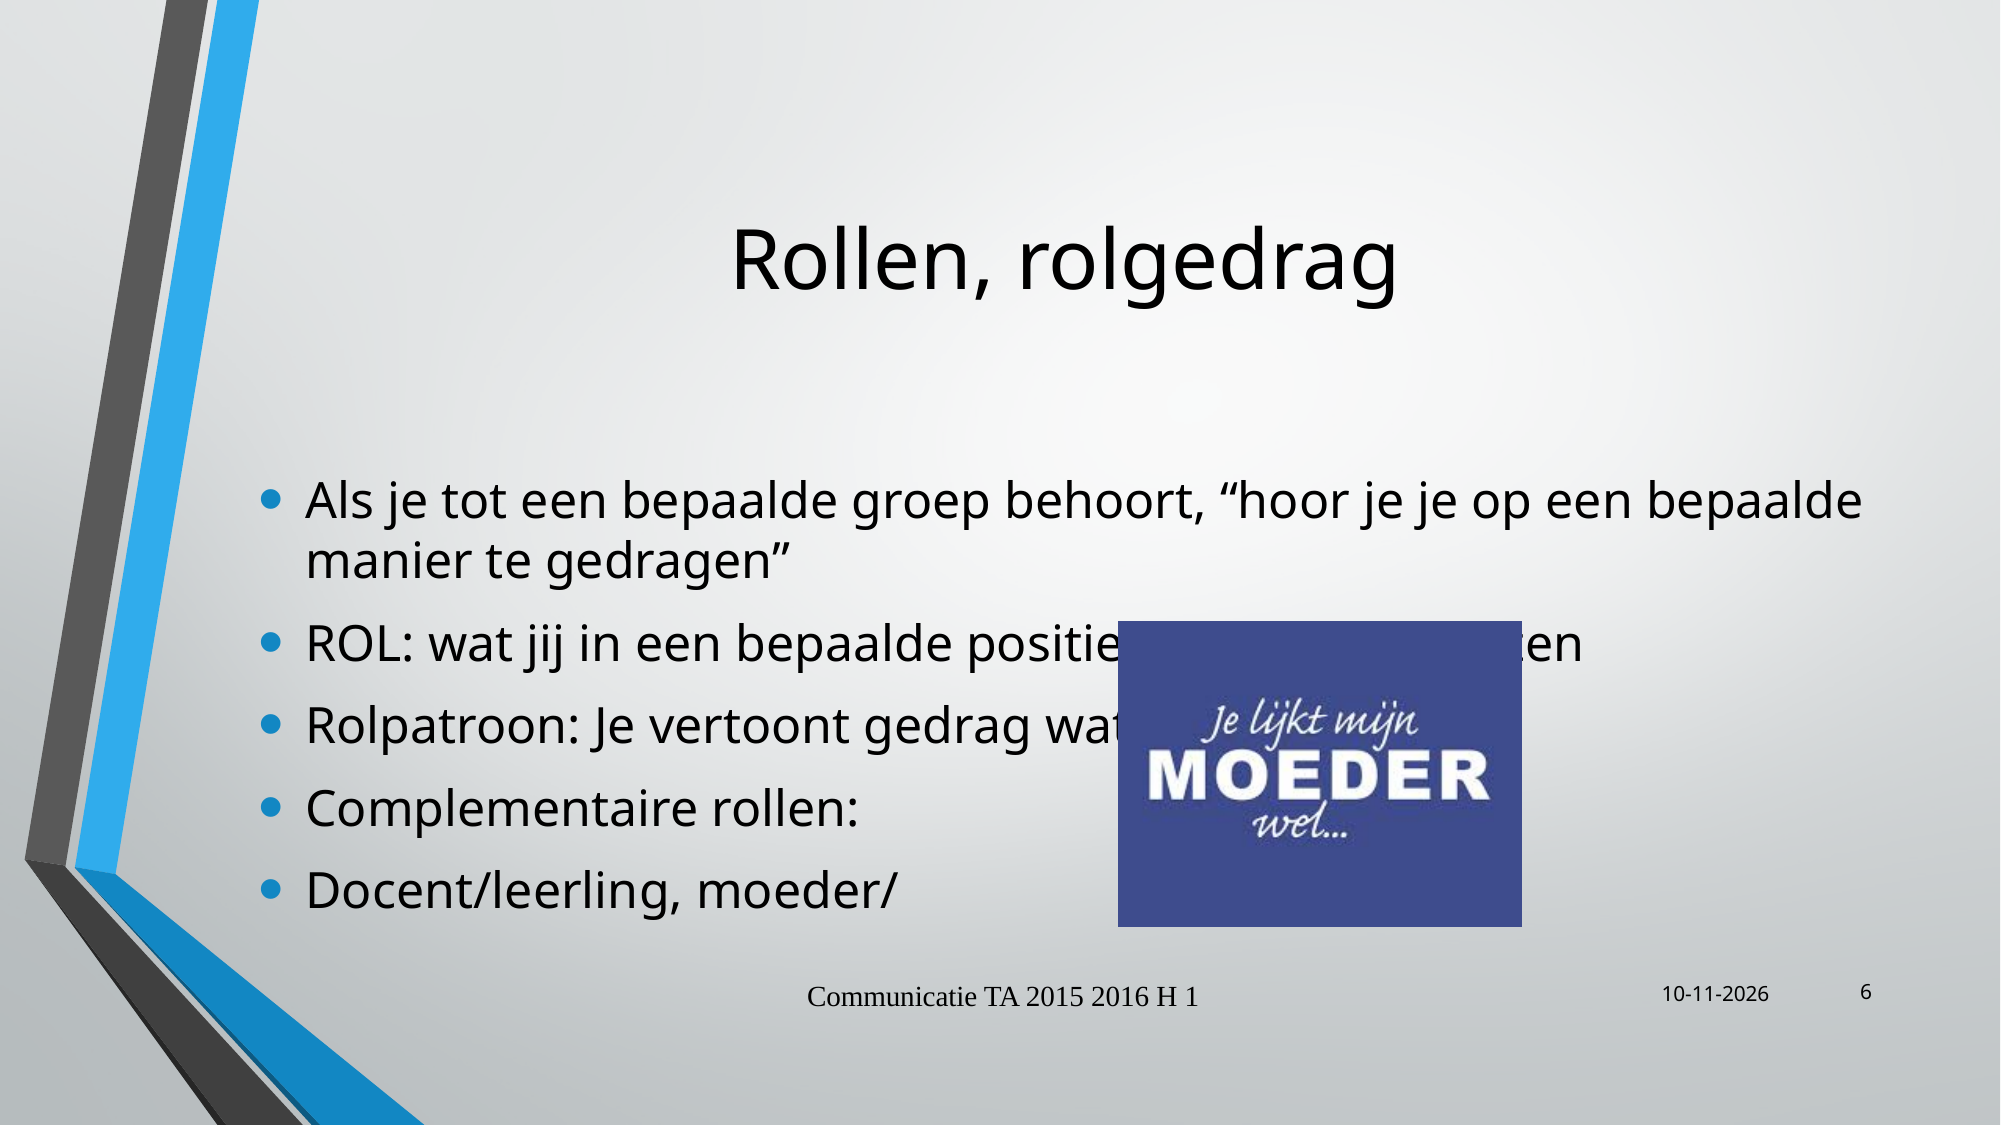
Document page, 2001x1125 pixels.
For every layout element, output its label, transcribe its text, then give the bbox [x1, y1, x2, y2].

slide_number 6 [1796, 962, 1887, 1023]
title Rollen, rolgedrag [243, 112, 1887, 400]
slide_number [1596, 965, 1784, 1025]
footer Communicatie TA 2015 2016 H 1 [421, 965, 1584, 1025]
list Als je tot een bepaalde groep behoort, “hoor je je op een bepaalde manier te gedragen” ROL: wat jij in een bepaalde positie moet doen of laten Rolpatroon: Je vertoont gedrag wat in die rol hoort: Complementaire rollen: Docent/leerling, moeder/ [243, 437, 1887, 950]
picture [1117, 621, 1522, 927]
